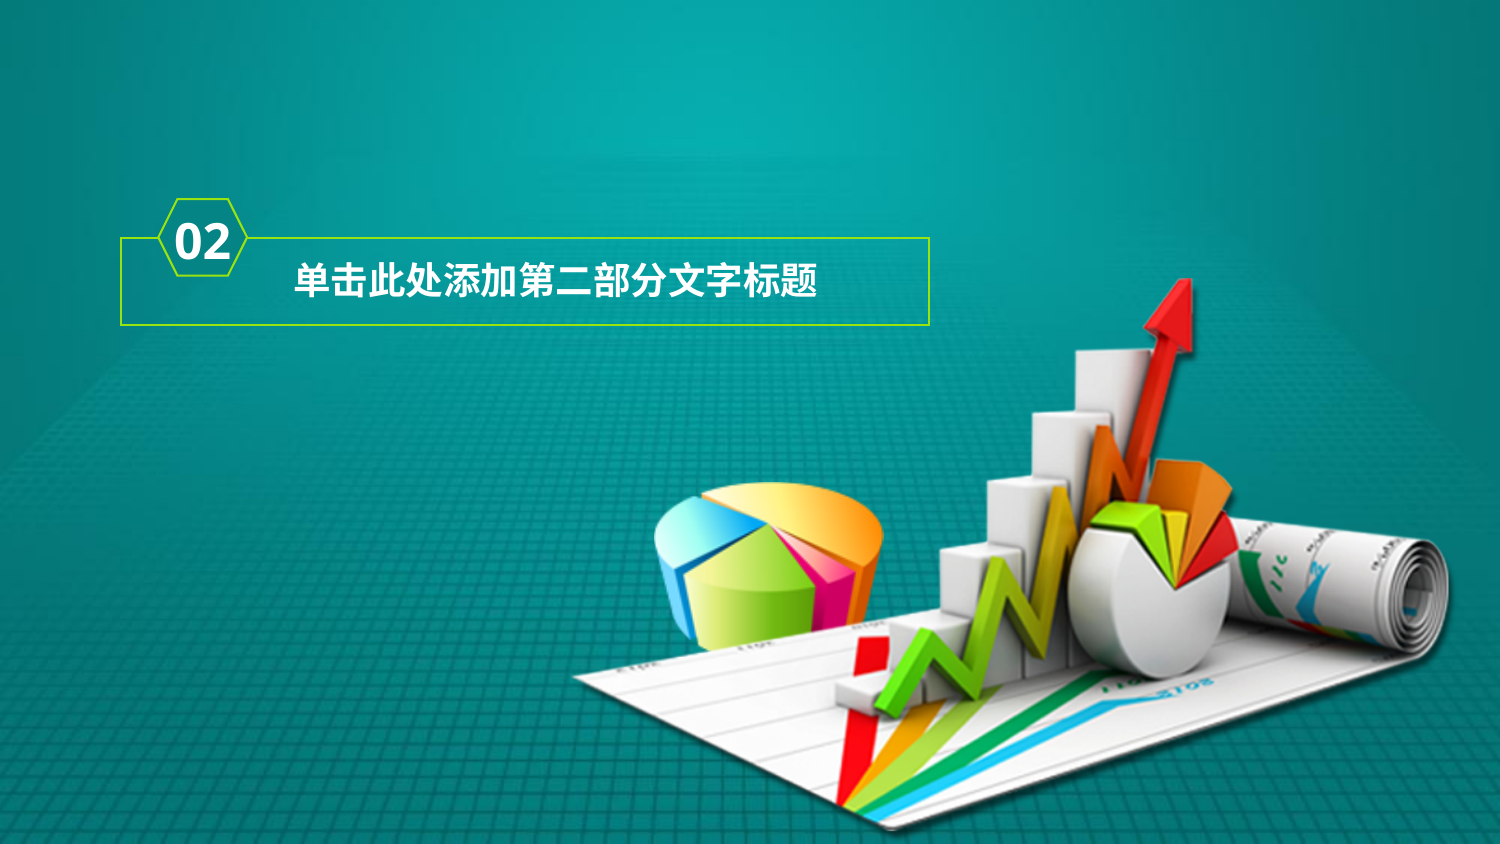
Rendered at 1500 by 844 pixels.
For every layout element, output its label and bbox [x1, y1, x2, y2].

text_box [158, 199, 248, 279]
picture [0, 0, 1500, 844]
